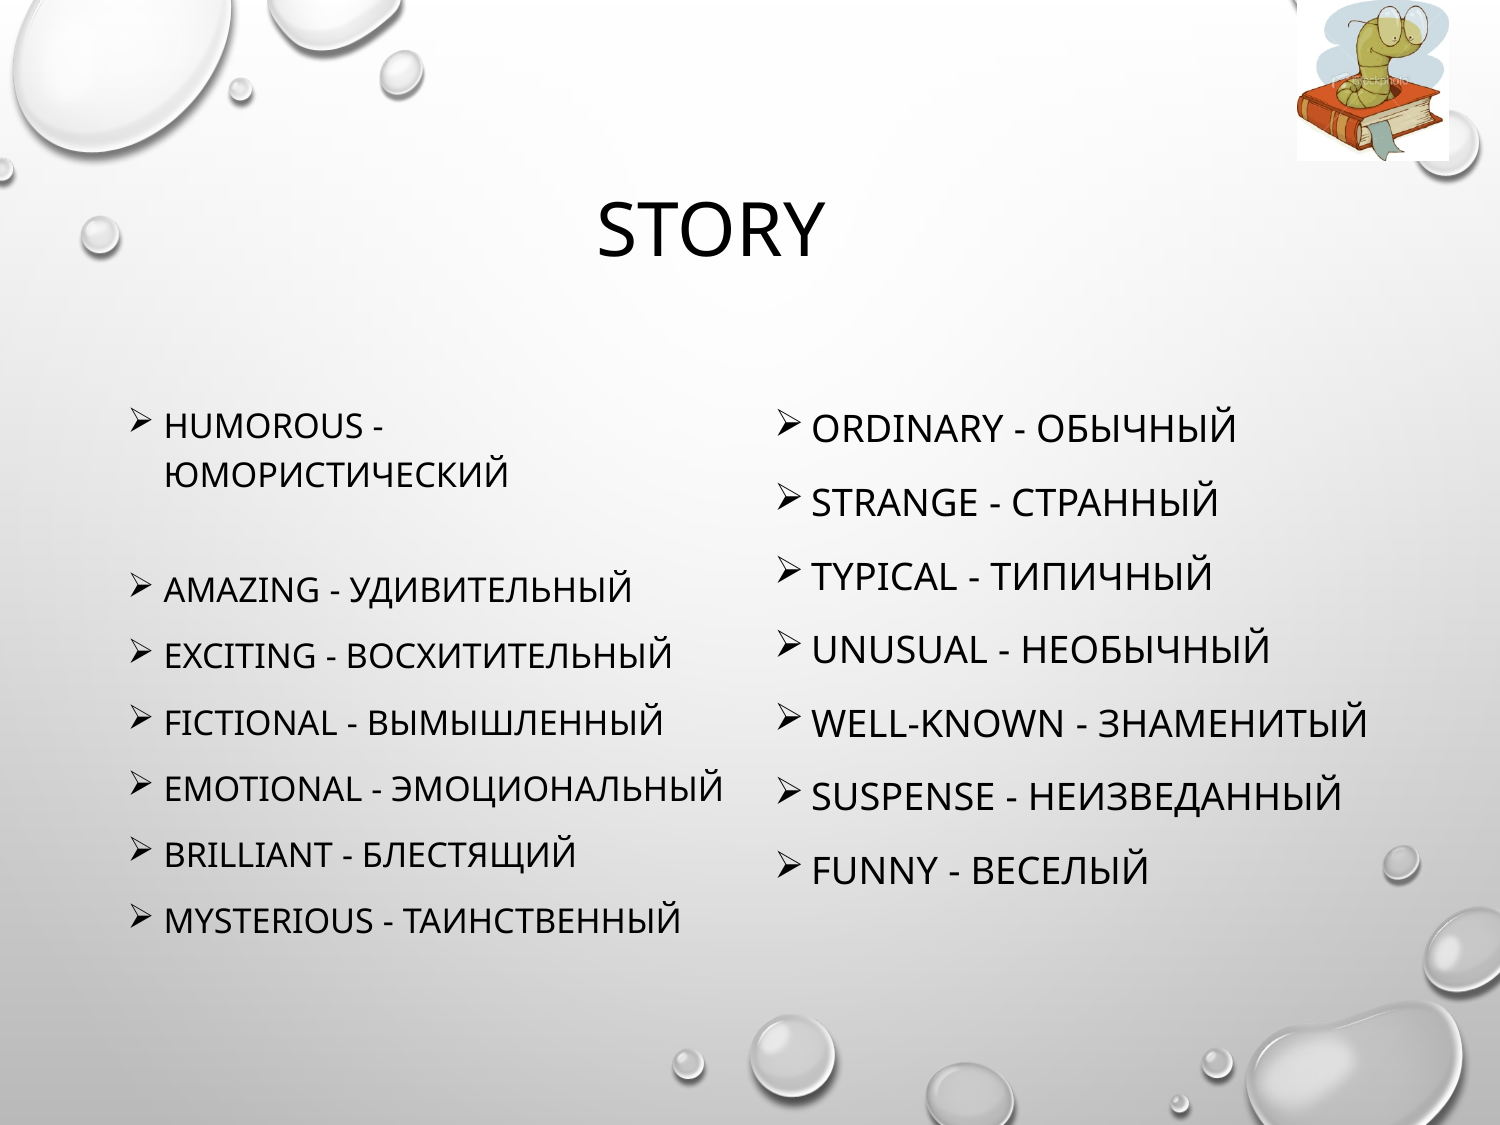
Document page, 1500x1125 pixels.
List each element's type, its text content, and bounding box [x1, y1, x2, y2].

title STORY [112, 101, 1388, 364]
list Humorous - юмористический Amazing - УДИВИТЕЛЬНЫЙ Exciting - восхитительный Fictional - вымышленный Emotional - эмоциональный Brilliant - блестящий Mysterious - таинственный [112, 388, 741, 950]
list Ordinary - обычный Strange - странный Typical - типичный Unusual - необычный Well-known - знаменитый Suspense - неизведанный Funny - веселый [759, 388, 1388, 950]
picture [0, 0, 1500, 1125]
